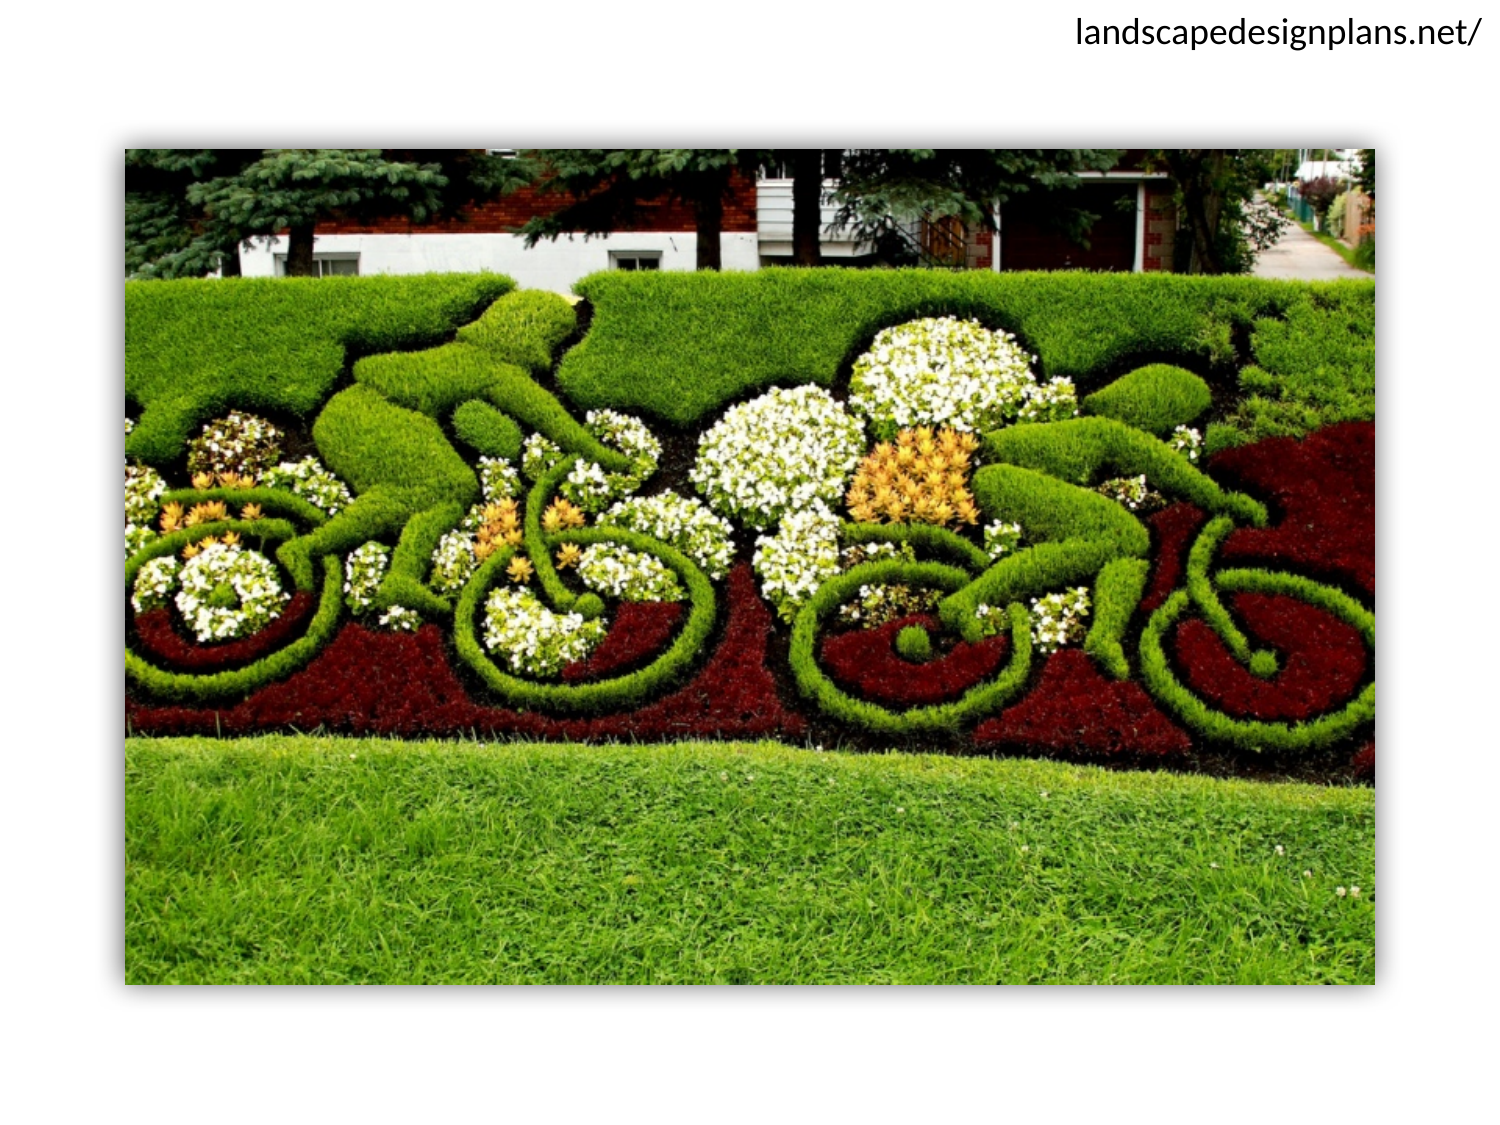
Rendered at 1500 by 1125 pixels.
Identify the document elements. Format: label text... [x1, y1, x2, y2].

text_box landscapedesignplans.net/ [1060, 0, 1498, 60]
picture [124, 149, 1376, 985]
